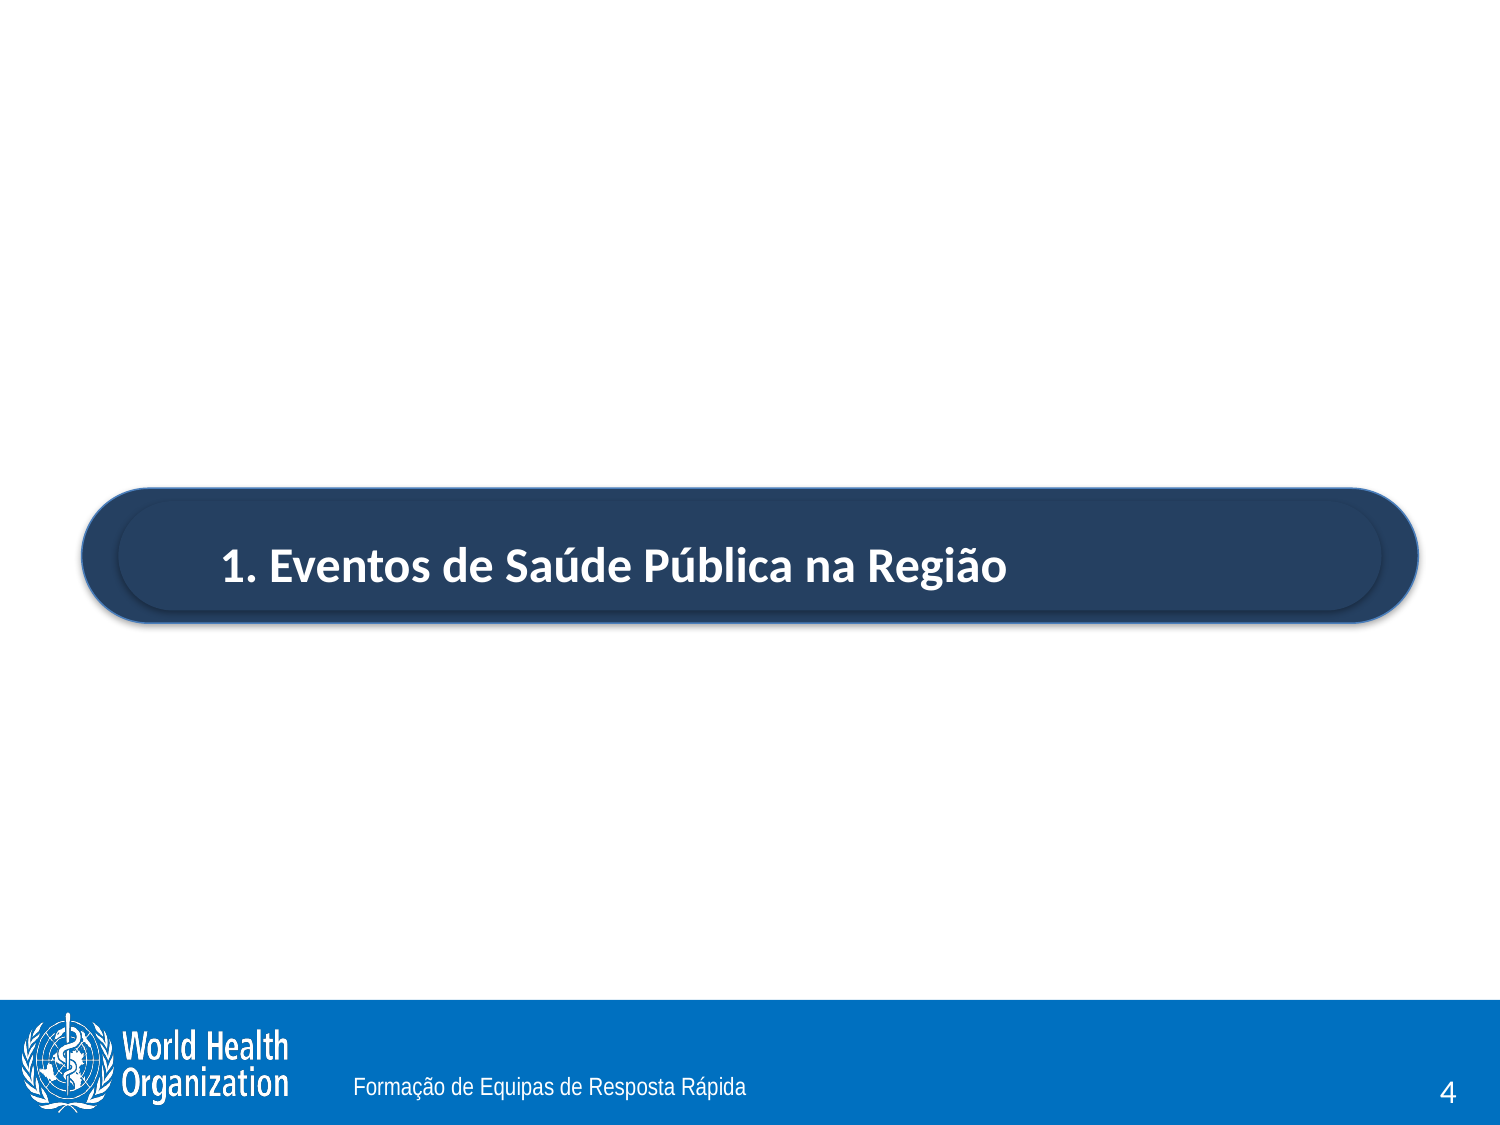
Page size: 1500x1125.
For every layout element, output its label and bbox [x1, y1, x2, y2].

text_box [81, 487, 1419, 624]
picture [21, 1012, 288, 1113]
